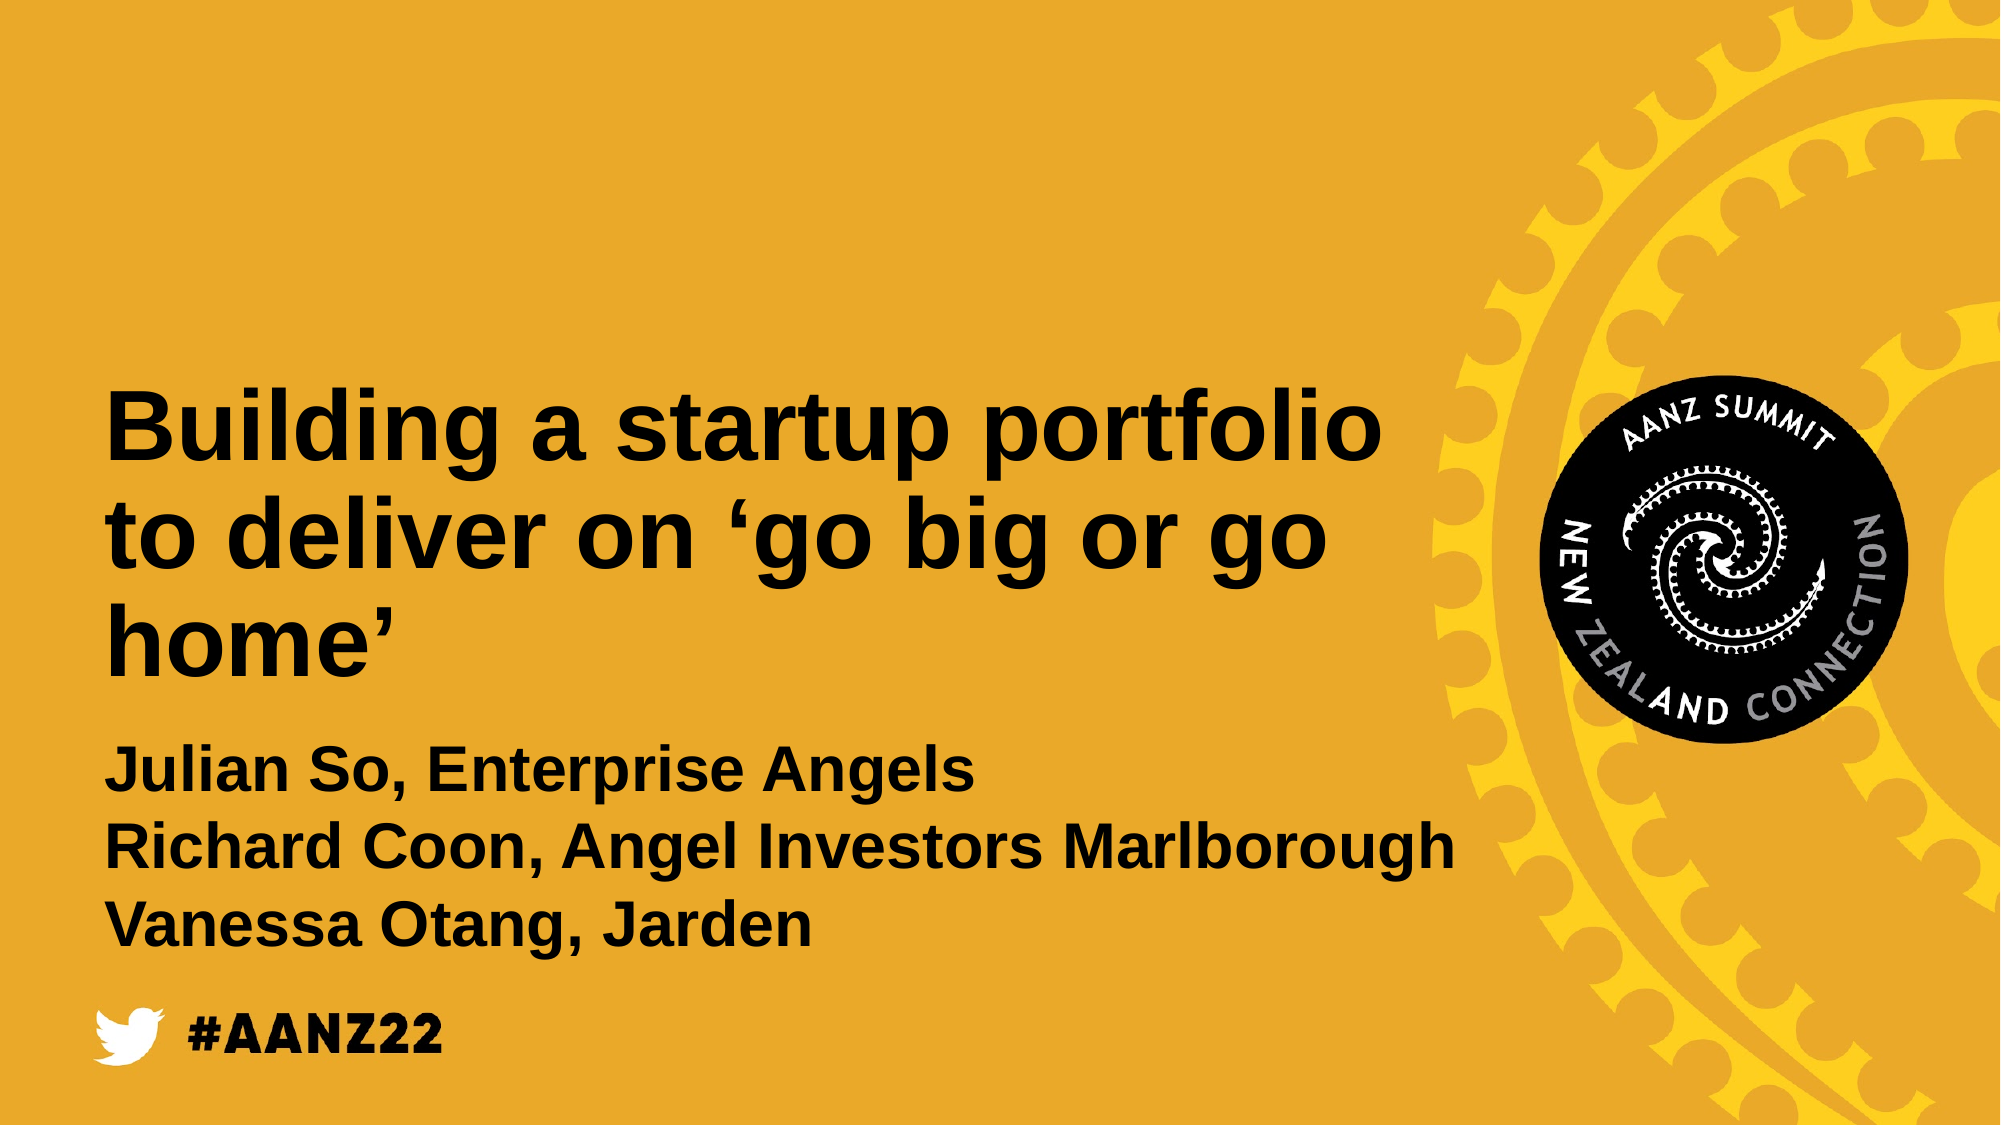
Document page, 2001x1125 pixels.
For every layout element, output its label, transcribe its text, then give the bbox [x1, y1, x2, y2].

list Julian So, Enterprise Angels Richard Coon, Angel Investors Marlborough Vanessa Otang, Jarden [89, 719, 1811, 878]
picture [0, 0, 2001, 1125]
list Building a startup portfolio to deliver on ‘go big or go home’ [89, 366, 1456, 525]
